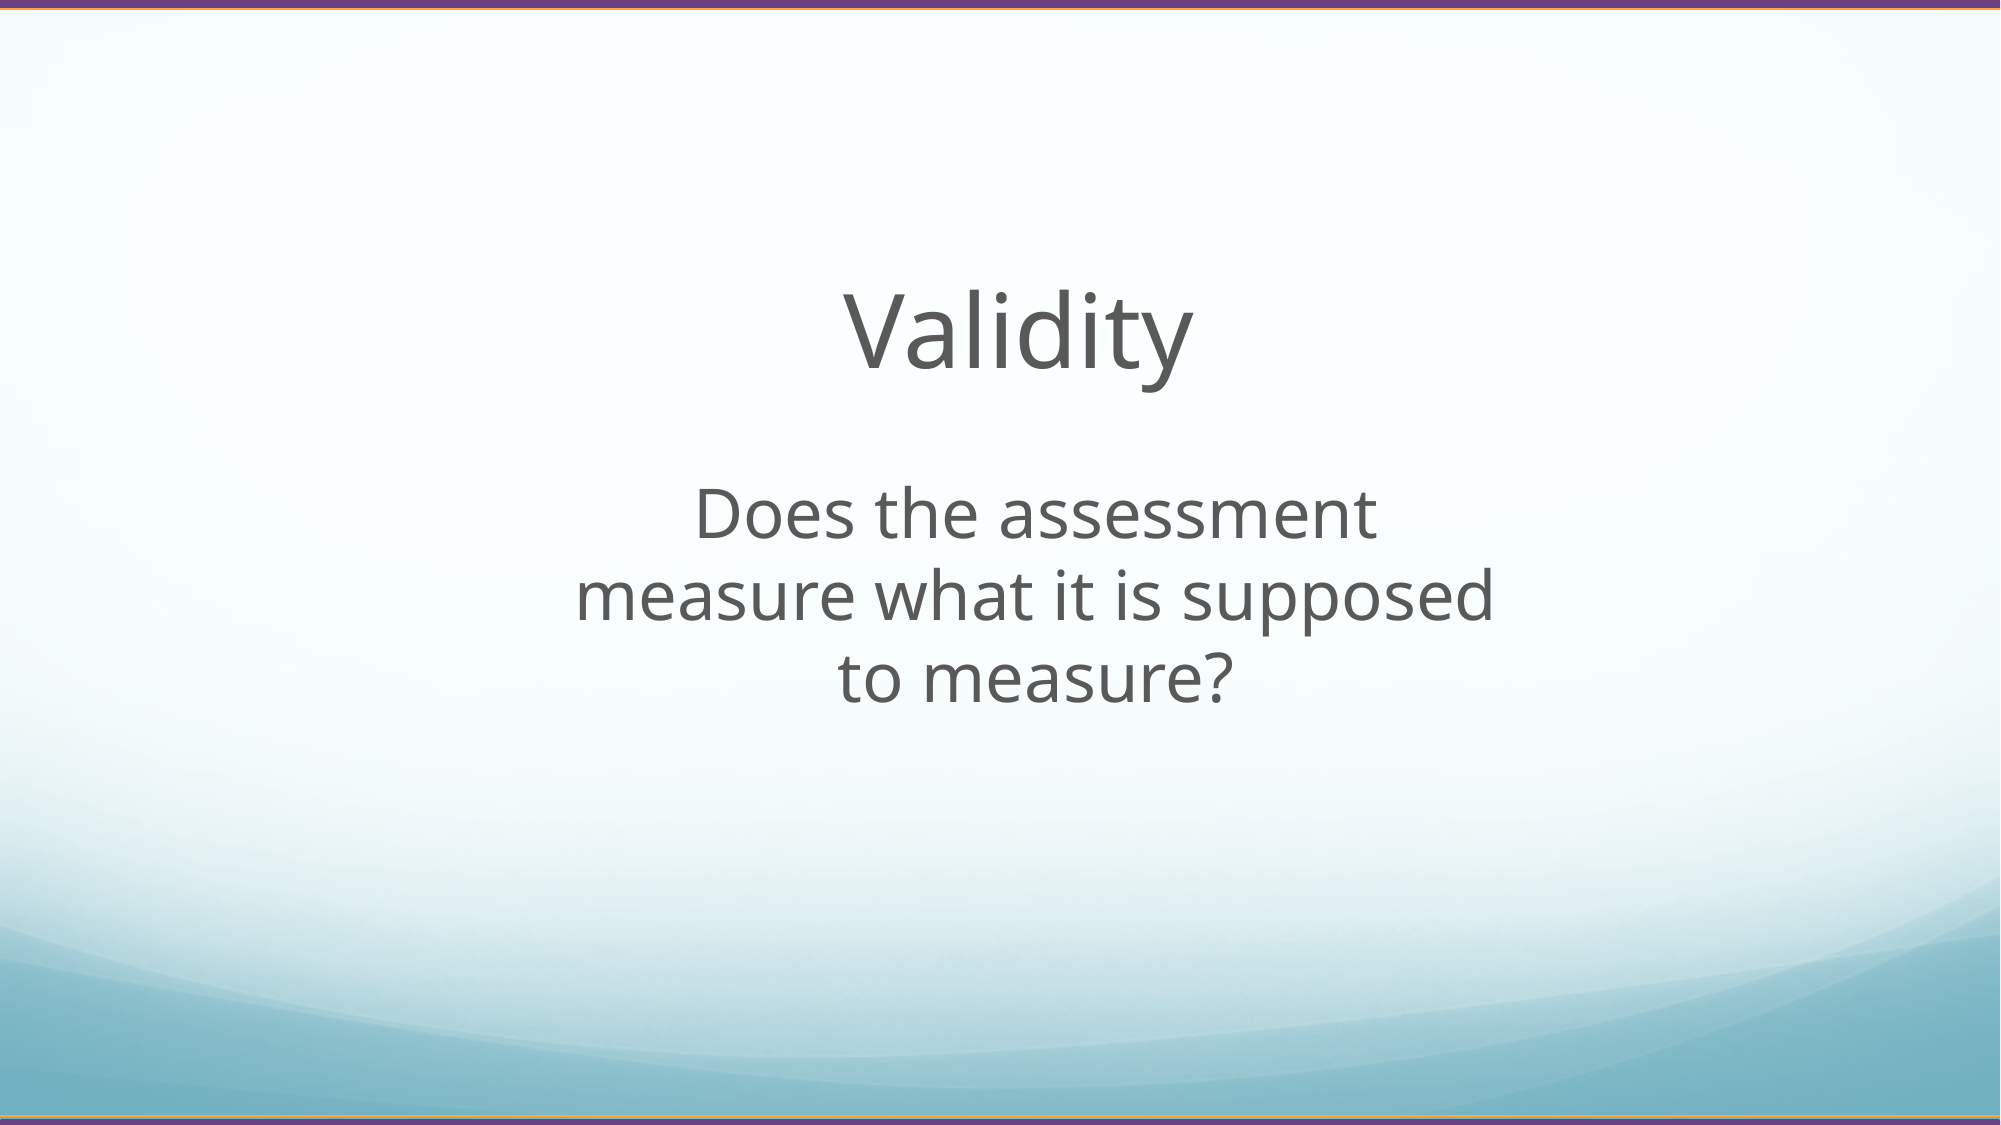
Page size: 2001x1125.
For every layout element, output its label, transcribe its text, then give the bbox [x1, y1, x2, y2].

list Validity Does the assessment measure what it is supposed to measure? [512, 258, 1526, 863]
